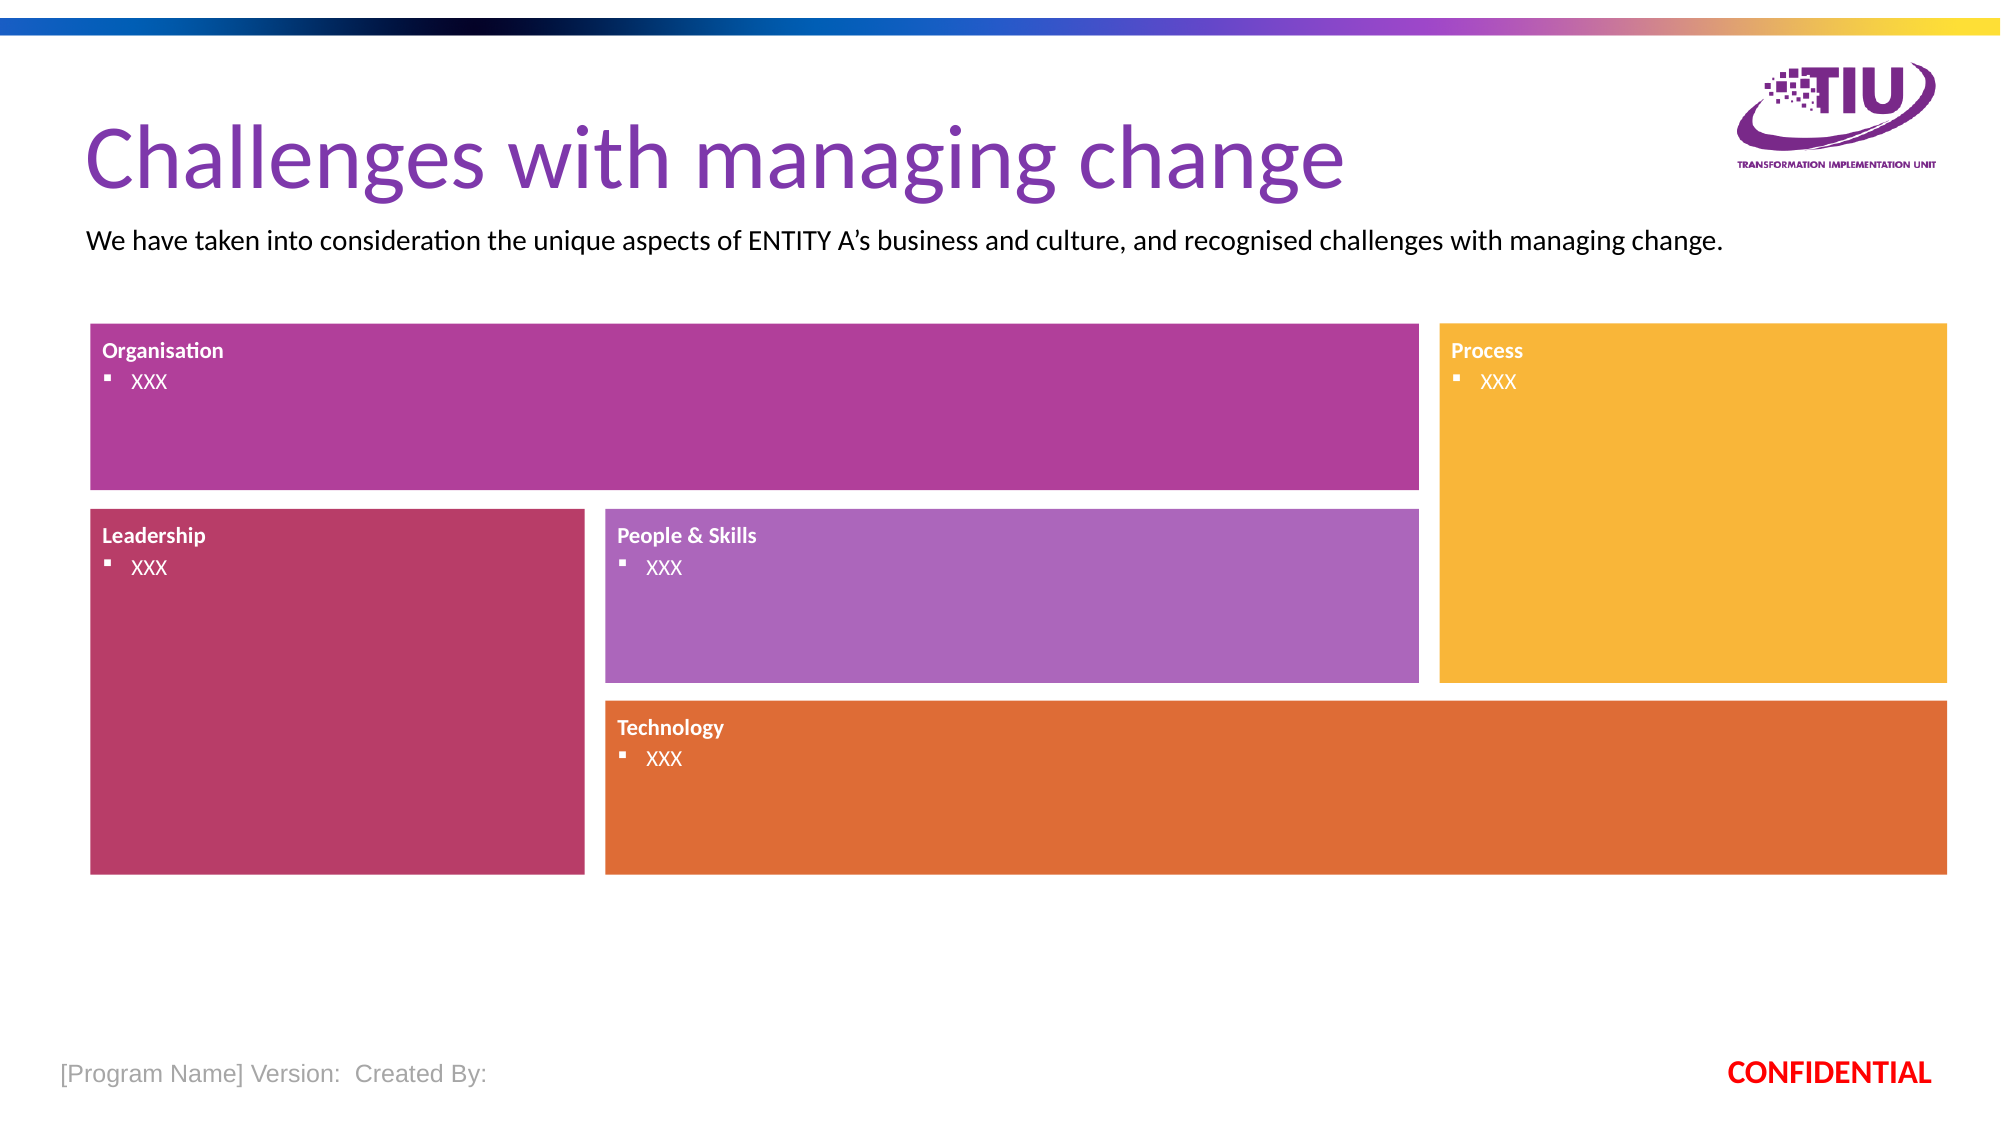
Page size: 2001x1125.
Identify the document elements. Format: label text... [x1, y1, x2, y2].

text_box Challenges with managing change [71, 89, 1690, 215]
text_box CONFIDENTIAL [1563, 1042, 1948, 1098]
text_box [Program Name] Version: Created By: [0, 1042, 549, 1103]
text_box We have taken into consideration the unique aspects of ENTITY A’s business and culture, and recognised challenges with managing change. [71, 216, 1948, 276]
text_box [90, 323, 1948, 875]
picture [0, 0, 2001, 1125]
